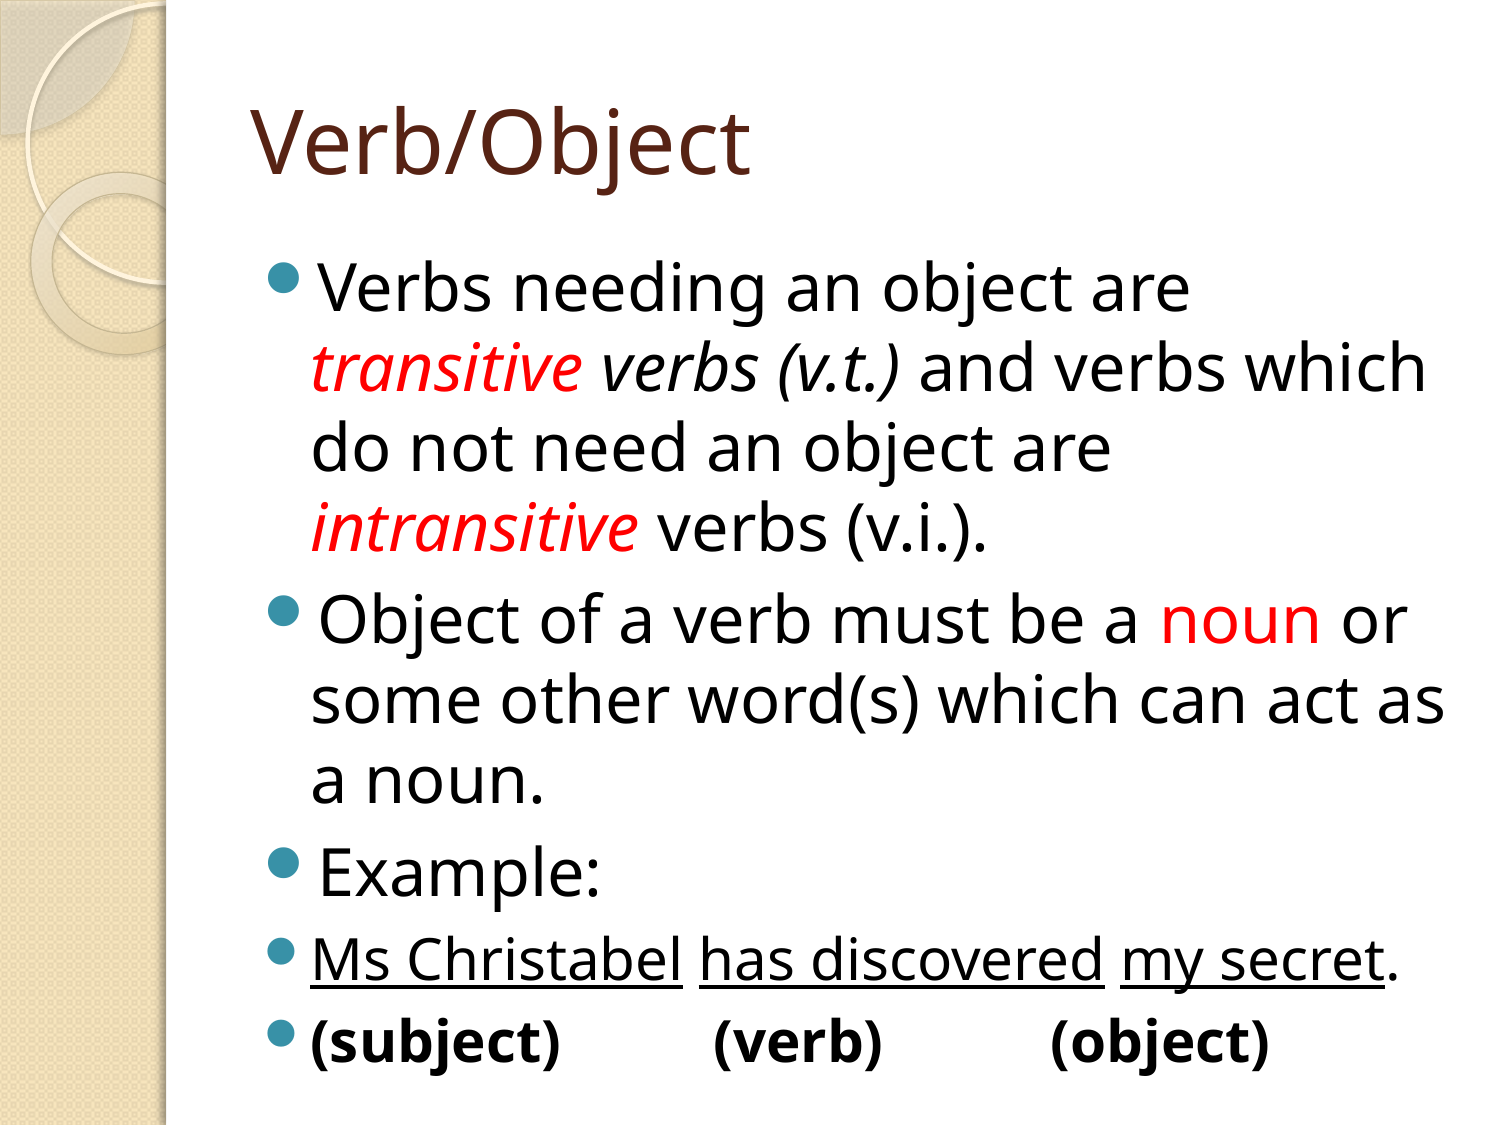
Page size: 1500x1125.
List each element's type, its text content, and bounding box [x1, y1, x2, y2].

title Verb/Object [235, 45, 1466, 233]
list Verbs needing an object are transitive verbs (v.t.) and verbs which do not need an object are intransitive verbs (v.i.). Object of a verb must be a noun or some other word(s) which can act as a noun. Example: Ms Christabel has discovered my secret. (subject) (verb) (object) [235, 237, 1466, 1025]
